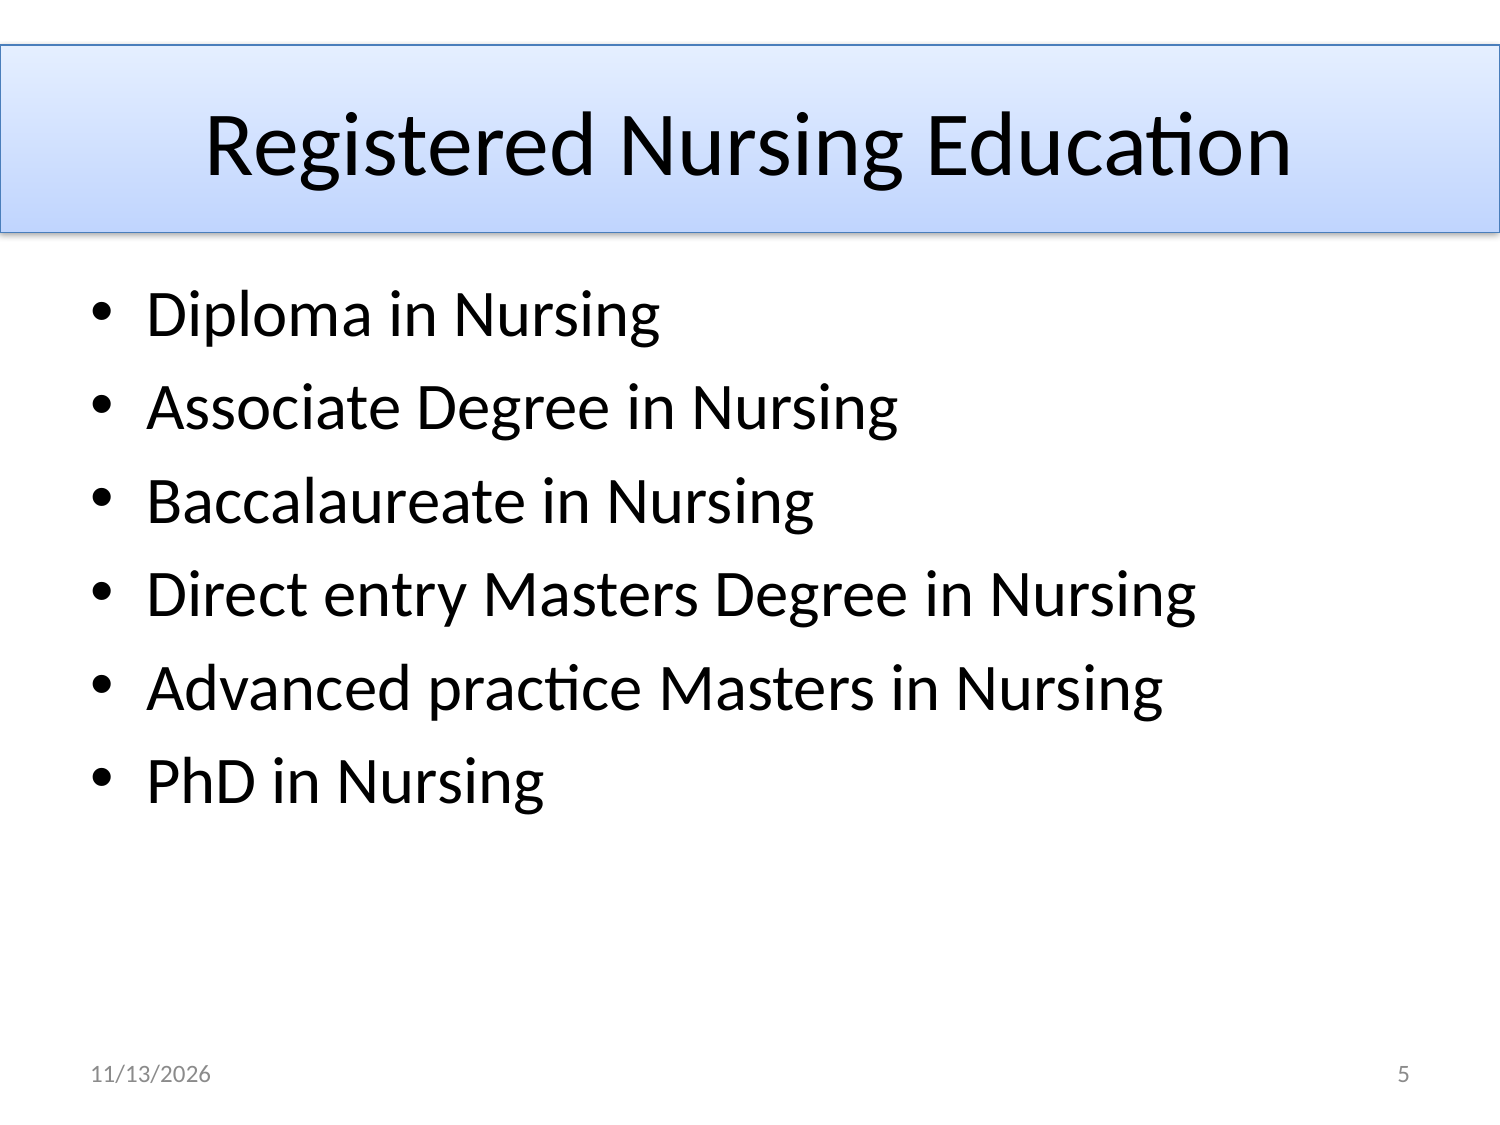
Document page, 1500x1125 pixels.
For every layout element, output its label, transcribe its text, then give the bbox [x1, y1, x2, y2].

list Diploma in Nursing Associate Degree in Nursing Baccalaureate in Nursing Direct entry Masters Degree in Nursing Advanced practice Masters in Nursing PhD in Nursing [75, 262, 1425, 1005]
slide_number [75, 1042, 425, 1103]
title Registered Nursing Education [0, 44, 1500, 233]
slide_number 5 [1074, 1042, 1425, 1103]
